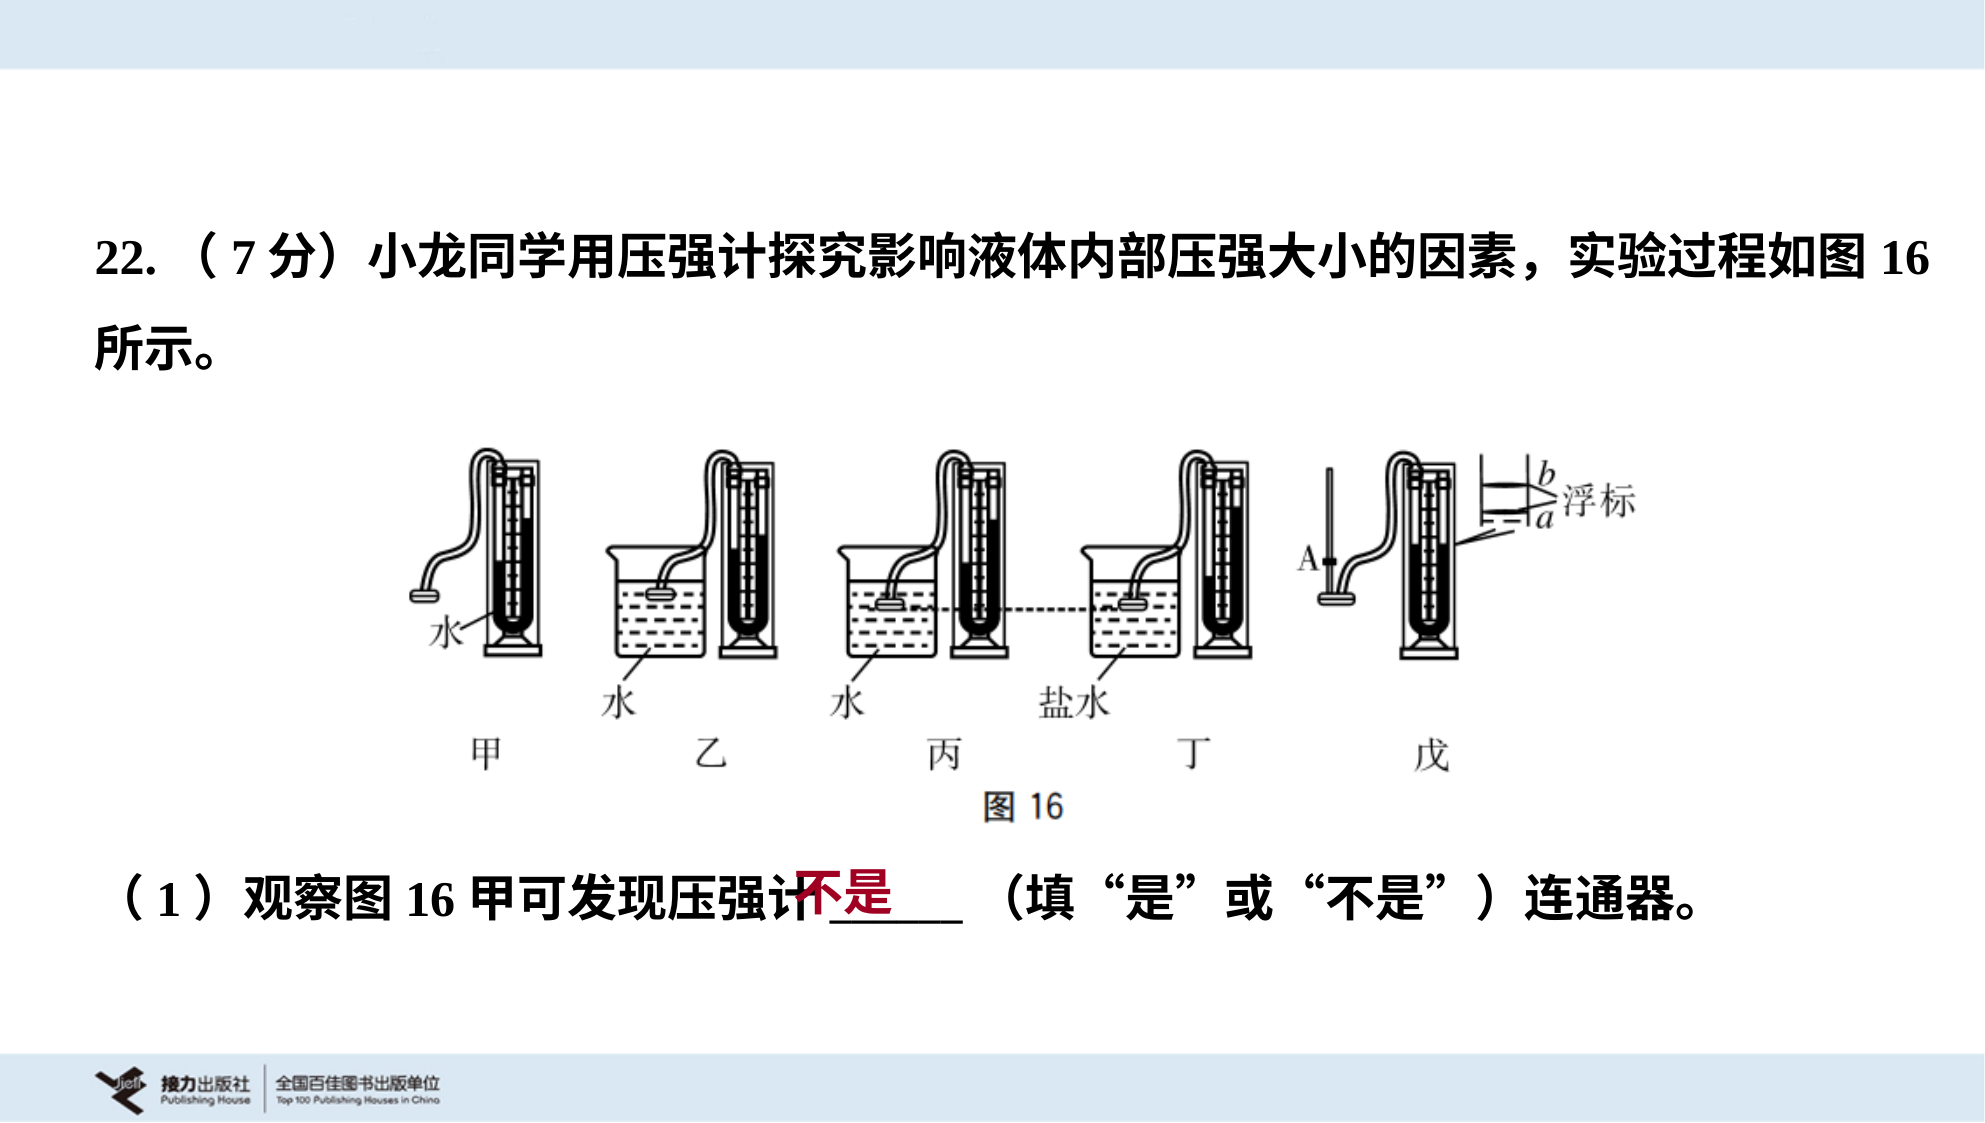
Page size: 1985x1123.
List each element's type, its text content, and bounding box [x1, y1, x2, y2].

text_box 不是 [775, 839, 912, 921]
text_box （1）观察图16甲可发现压强计______（填“是”或“不是”）连通器。 [94, 838, 1892, 927]
picture [0, 0, 1985, 1122]
text_box 22.（7分）小龙同学用压强计探究影响液体内部压强大小的因素，实验过程如图16 所示。 [94, 193, 1892, 377]
